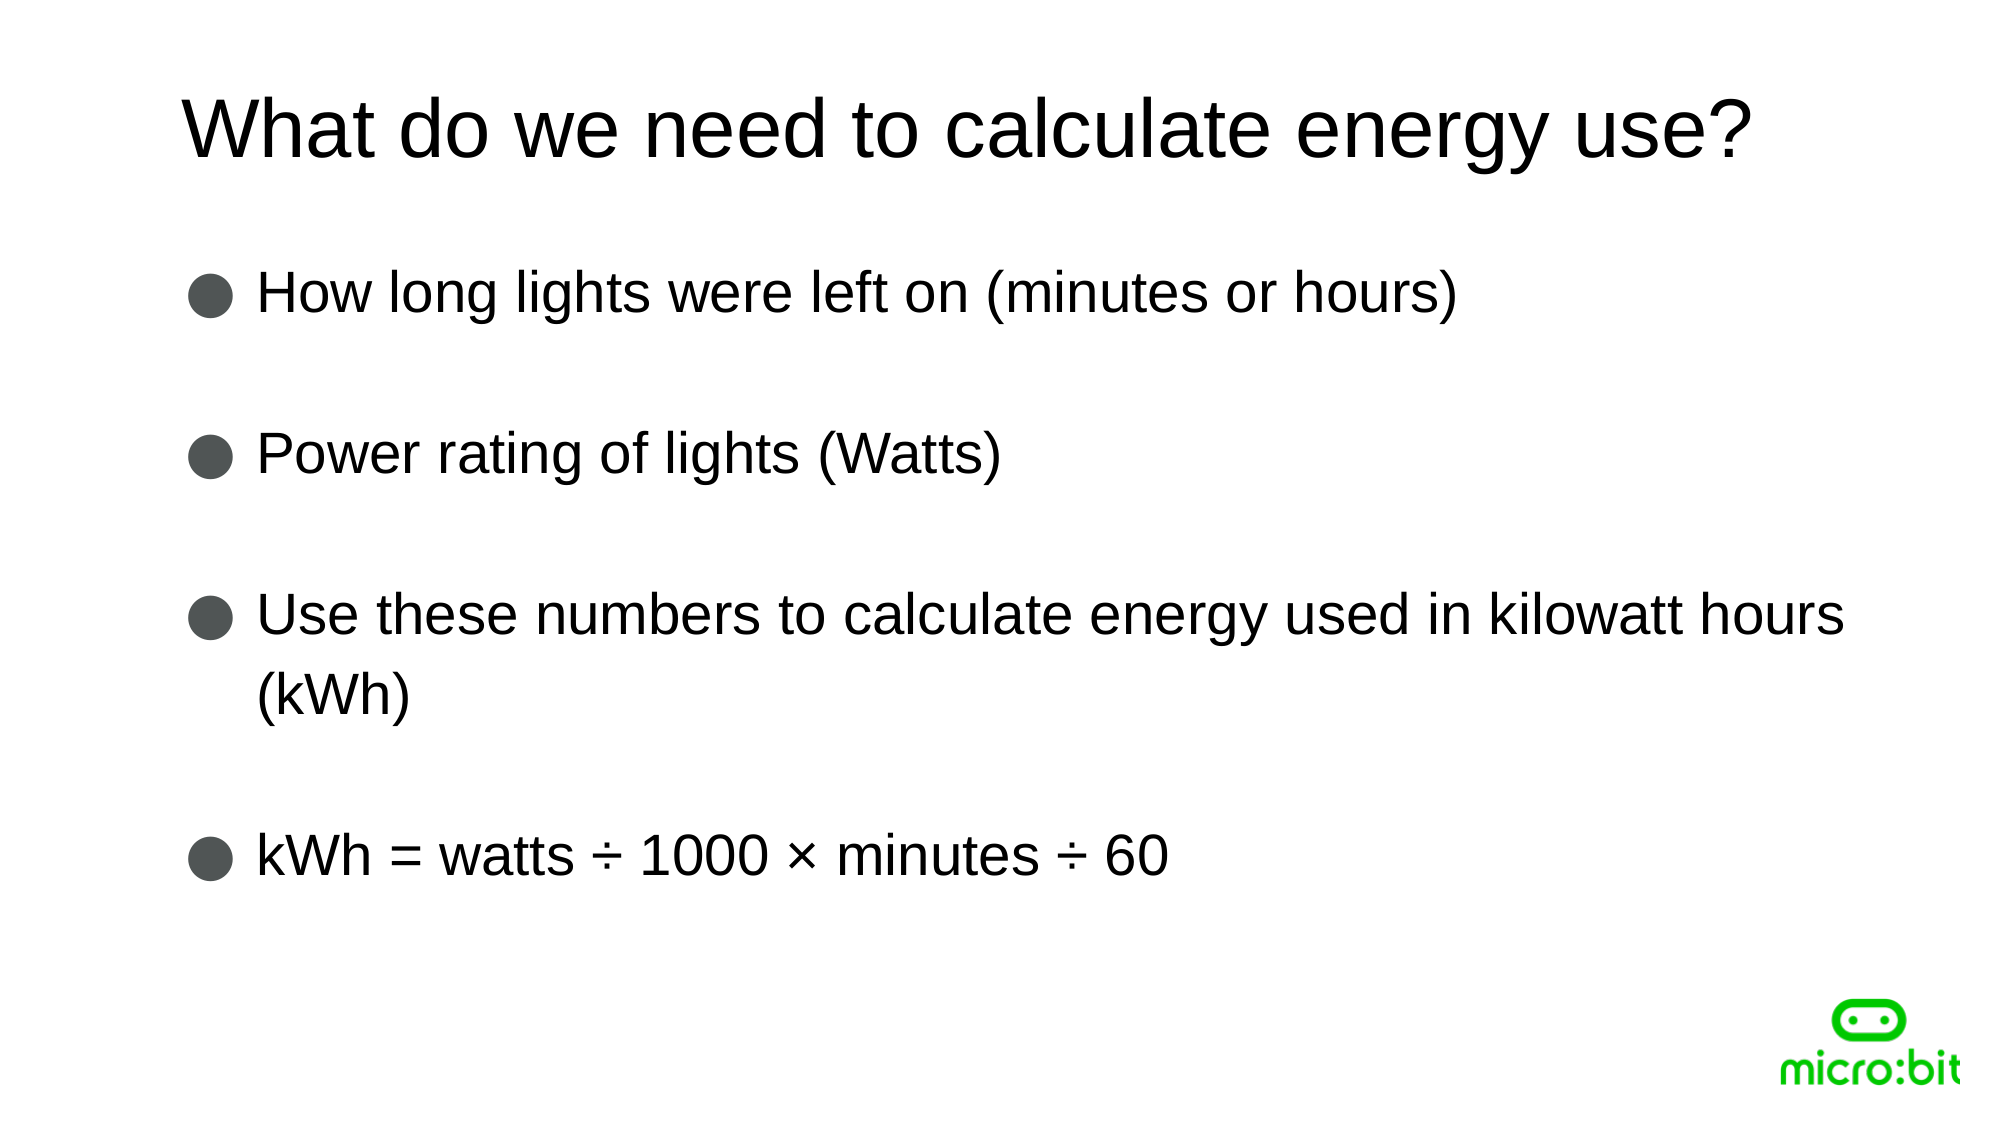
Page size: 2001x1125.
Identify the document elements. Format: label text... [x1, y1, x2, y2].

picture [1780, 998, 1960, 1086]
text_box What do we need to calculate energy use? How long lights were left on (minutes or hours) Power rating of lights (Watts) Use these numbers to calculate energy used in kilowatt hours (kWh) kWh = watts ÷ 1000 × minutes ÷ 60 [166, 60, 1918, 884]
